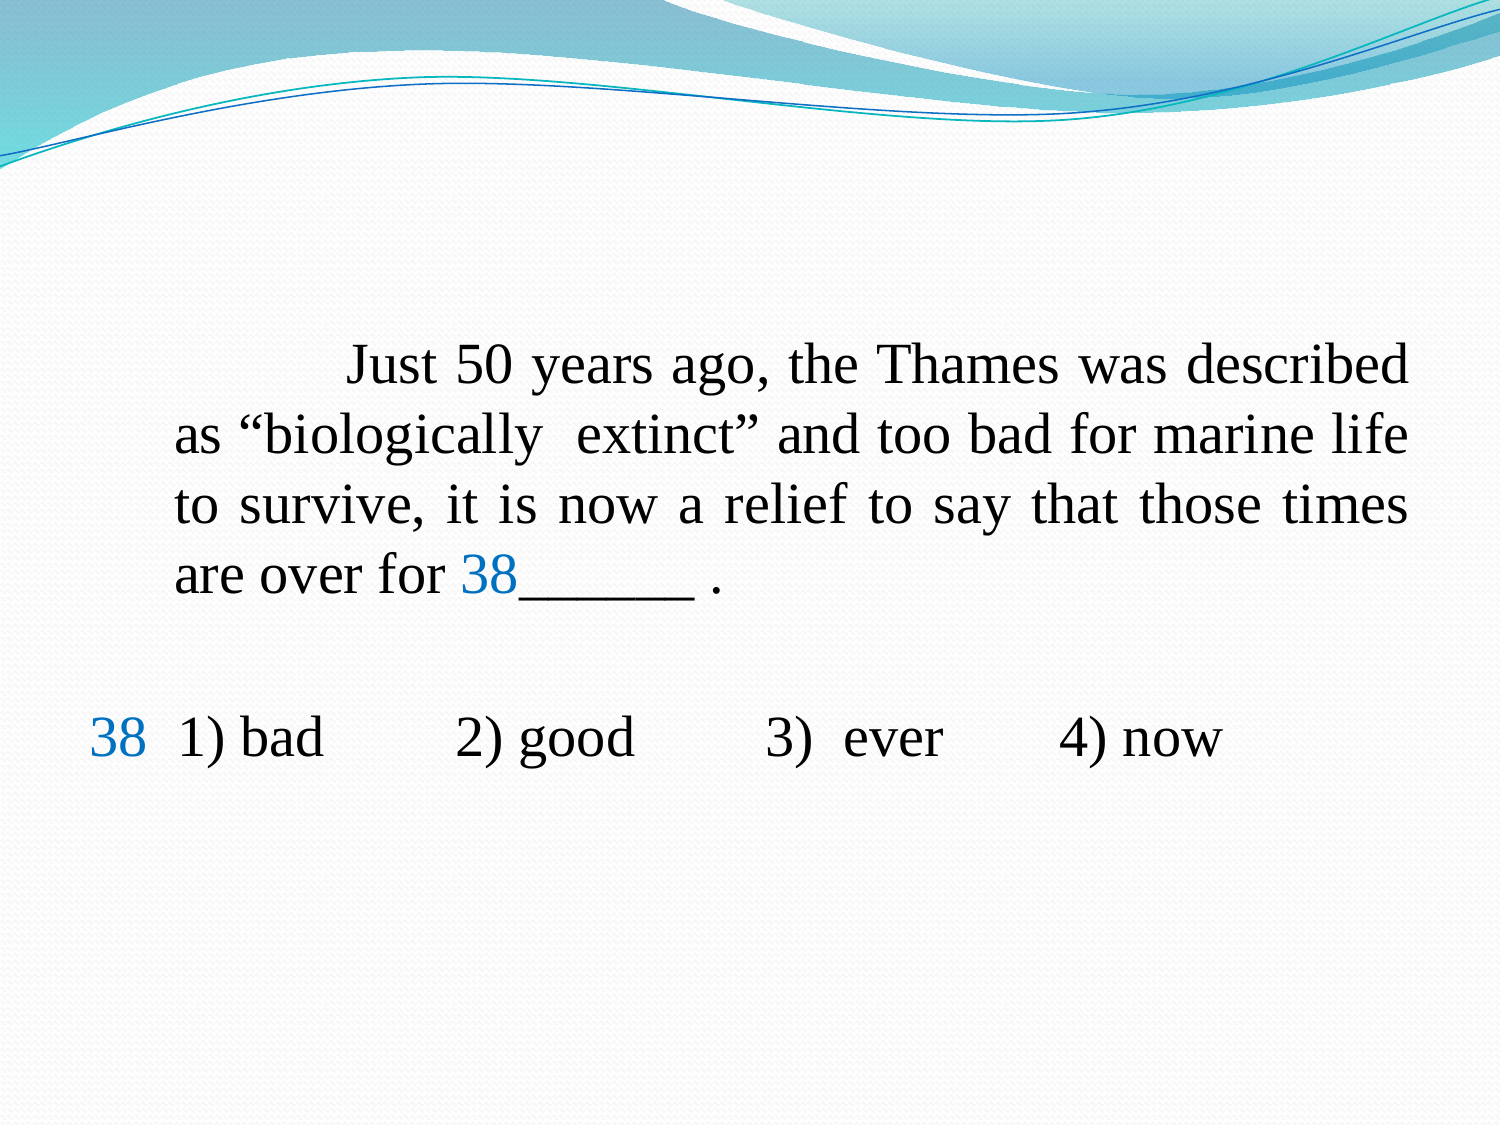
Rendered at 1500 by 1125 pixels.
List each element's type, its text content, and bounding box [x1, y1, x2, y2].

list Just 50 years ago, the Thames was described as “biologically extinct” and too bad for marine life to survive, it is now a relief to say that those times are over for 38______ . 38 1) bad 2) good 3) ever 4) now [75, 317, 1425, 1038]
